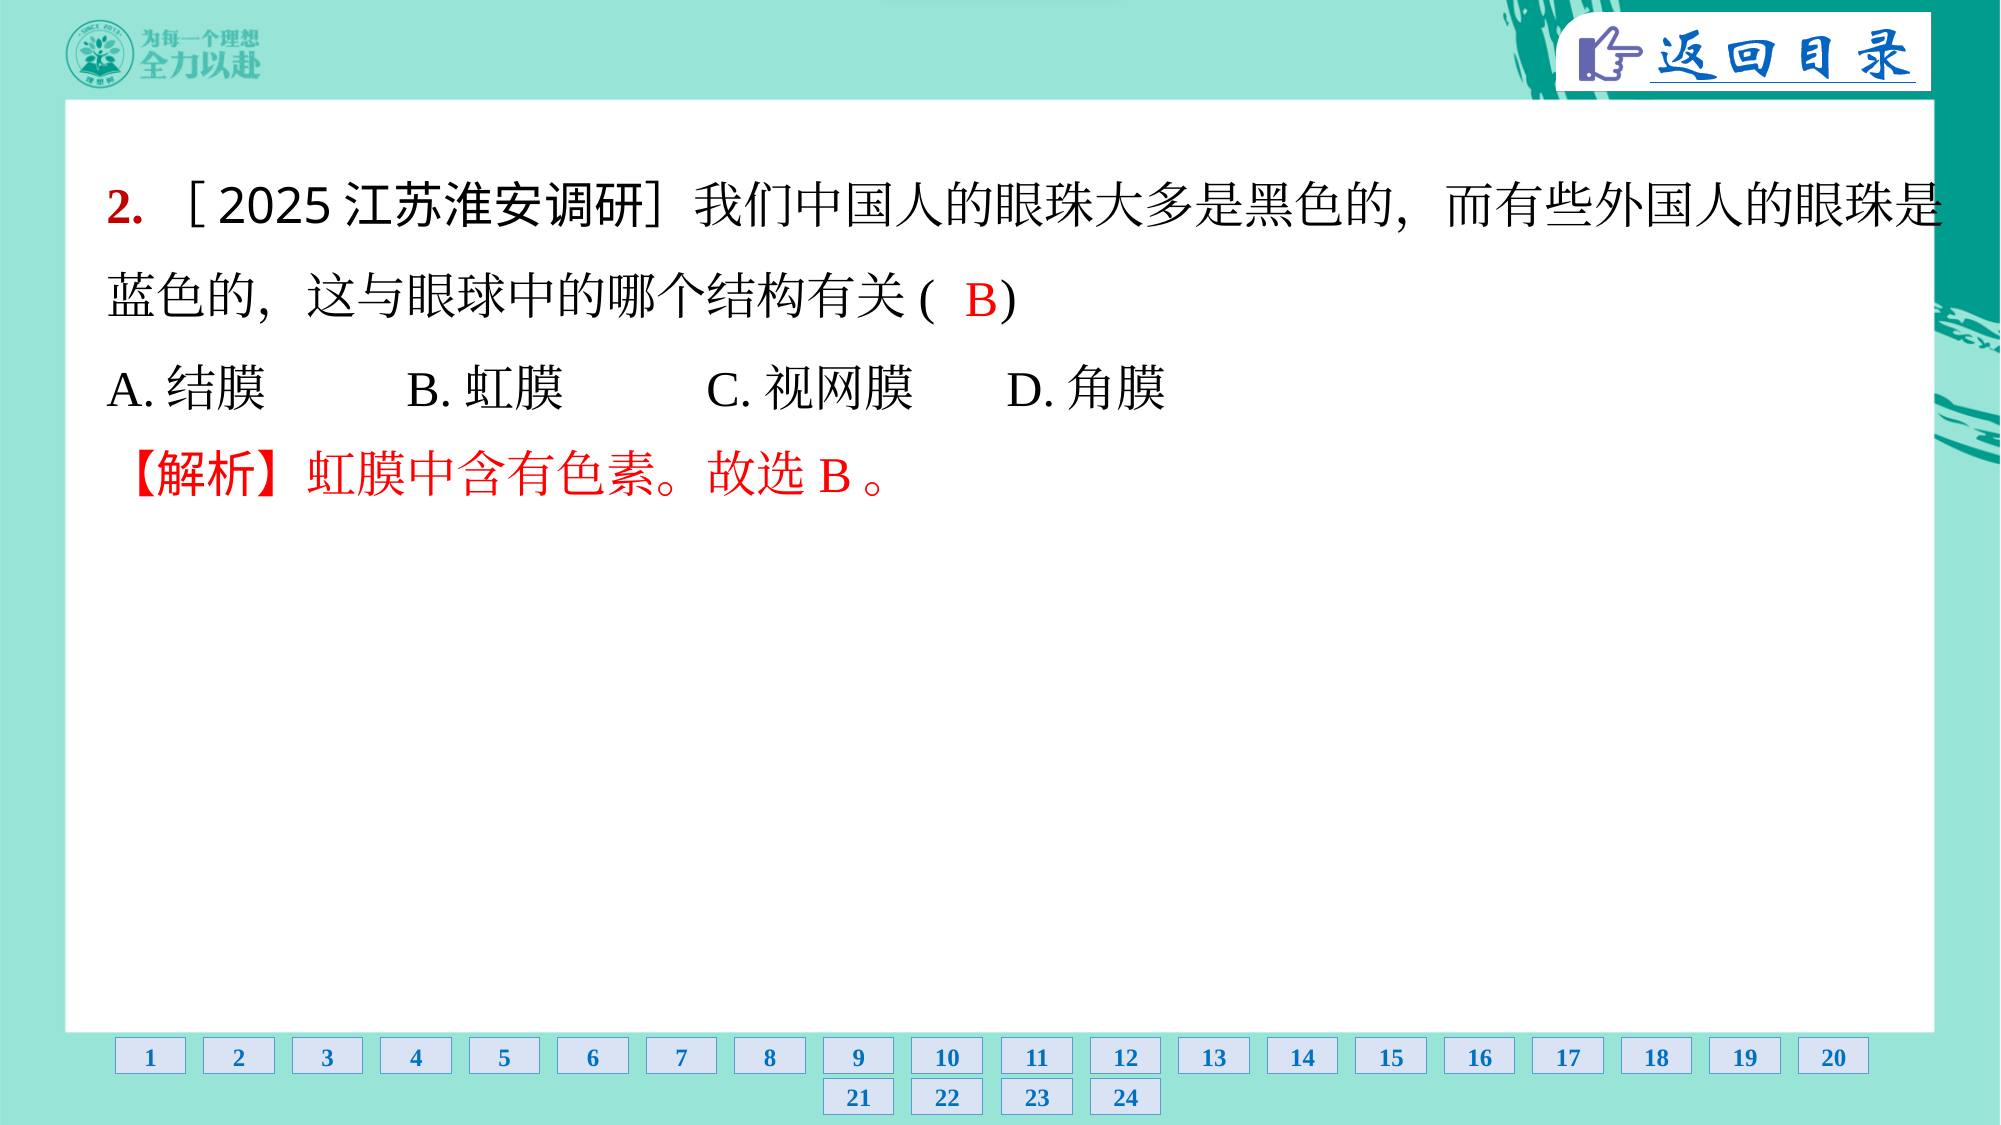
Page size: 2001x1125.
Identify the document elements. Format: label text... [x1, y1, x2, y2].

text_box B [946, 234, 1017, 327]
text_box 【解析】虹膜中含有色素。故选B。 [106, 414, 1895, 503]
text_box A.结膜 B.虹膜 C.视网膜 D.角膜 [106, 329, 1895, 414]
picture [0, 0, 2000, 1125]
text_box 2.［2025江苏淮安调研］我们中国人的眼珠大多是黑色的，而有些外国人的眼珠是 蓝色的，这与眼球中的哪个结构有关( ) [106, 141, 1895, 325]
